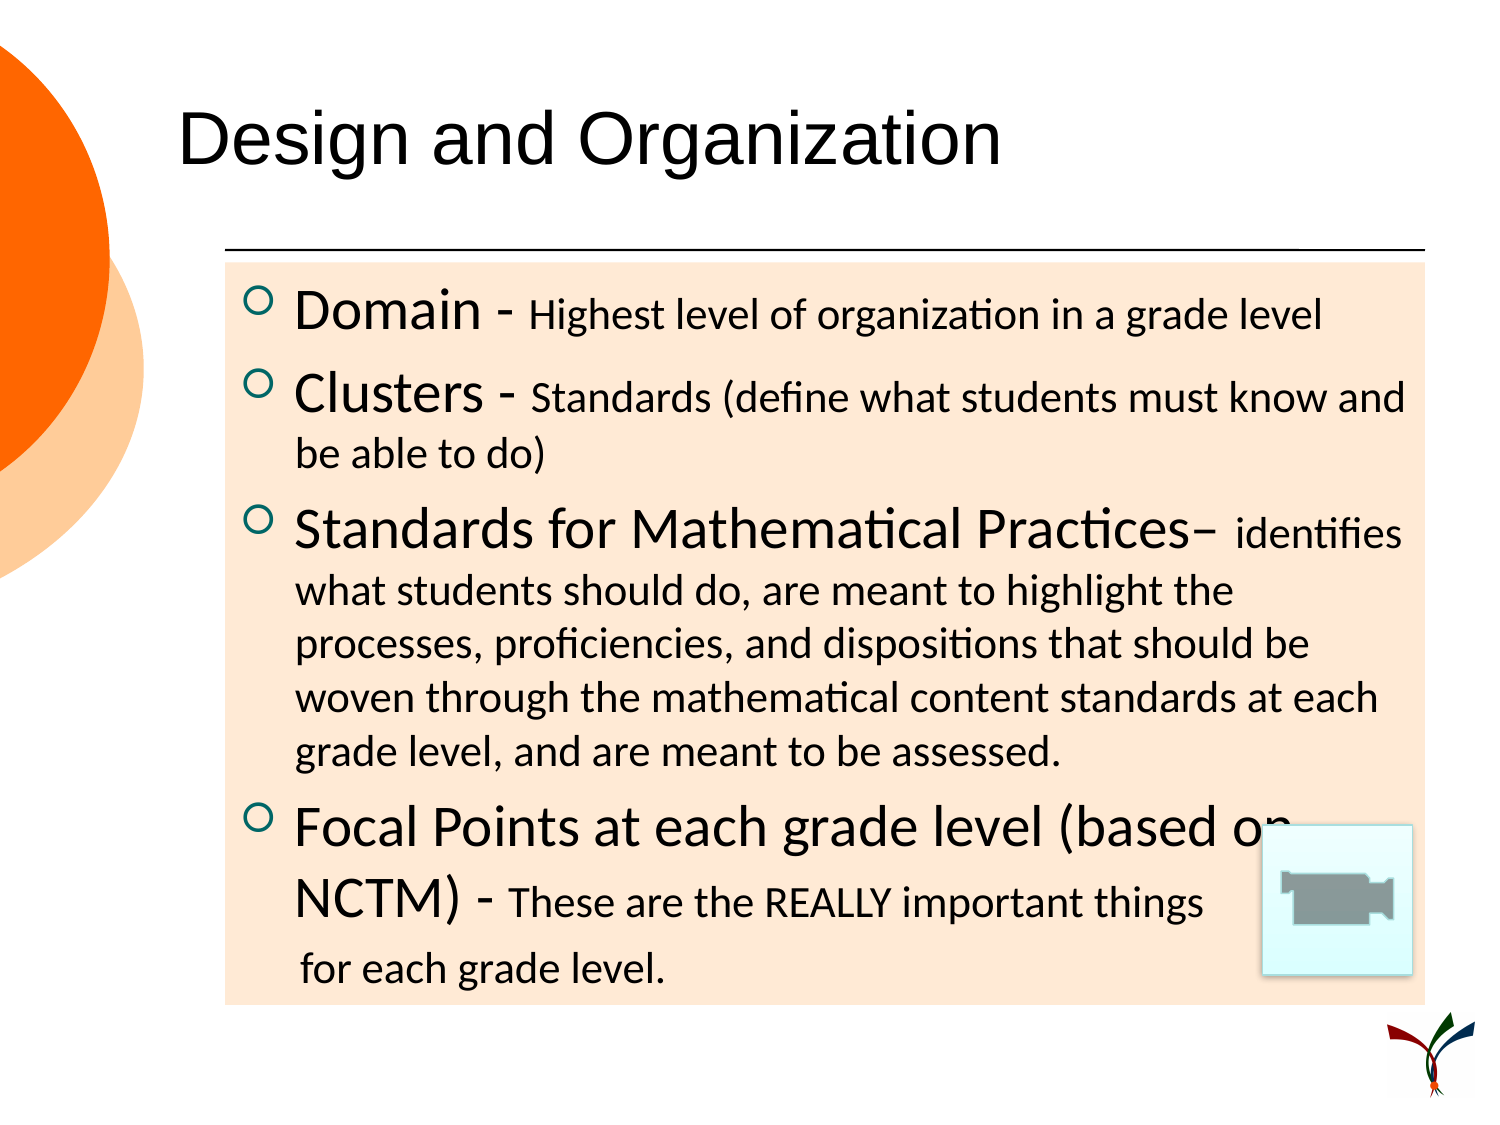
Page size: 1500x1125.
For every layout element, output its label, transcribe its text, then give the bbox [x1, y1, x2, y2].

text_box [1262, 824, 1413, 976]
title Design and Organization [162, 0, 1363, 188]
picture [1387, 1012, 1475, 1098]
list Domain - Highest level of organization in a grade level Clusters - Standards (define what students must know and be able to do) Standards for Mathematical Practices– identifies what students should do, are meant to highlight the processes, proficiencies, and dispositions that should be woven through the mathematical content standards at each grade level, and are meant to be assessed. Focal Points at each grade level (based on NCTM) - These are the REALLY important things for each grade level. [224, 262, 1426, 1006]
